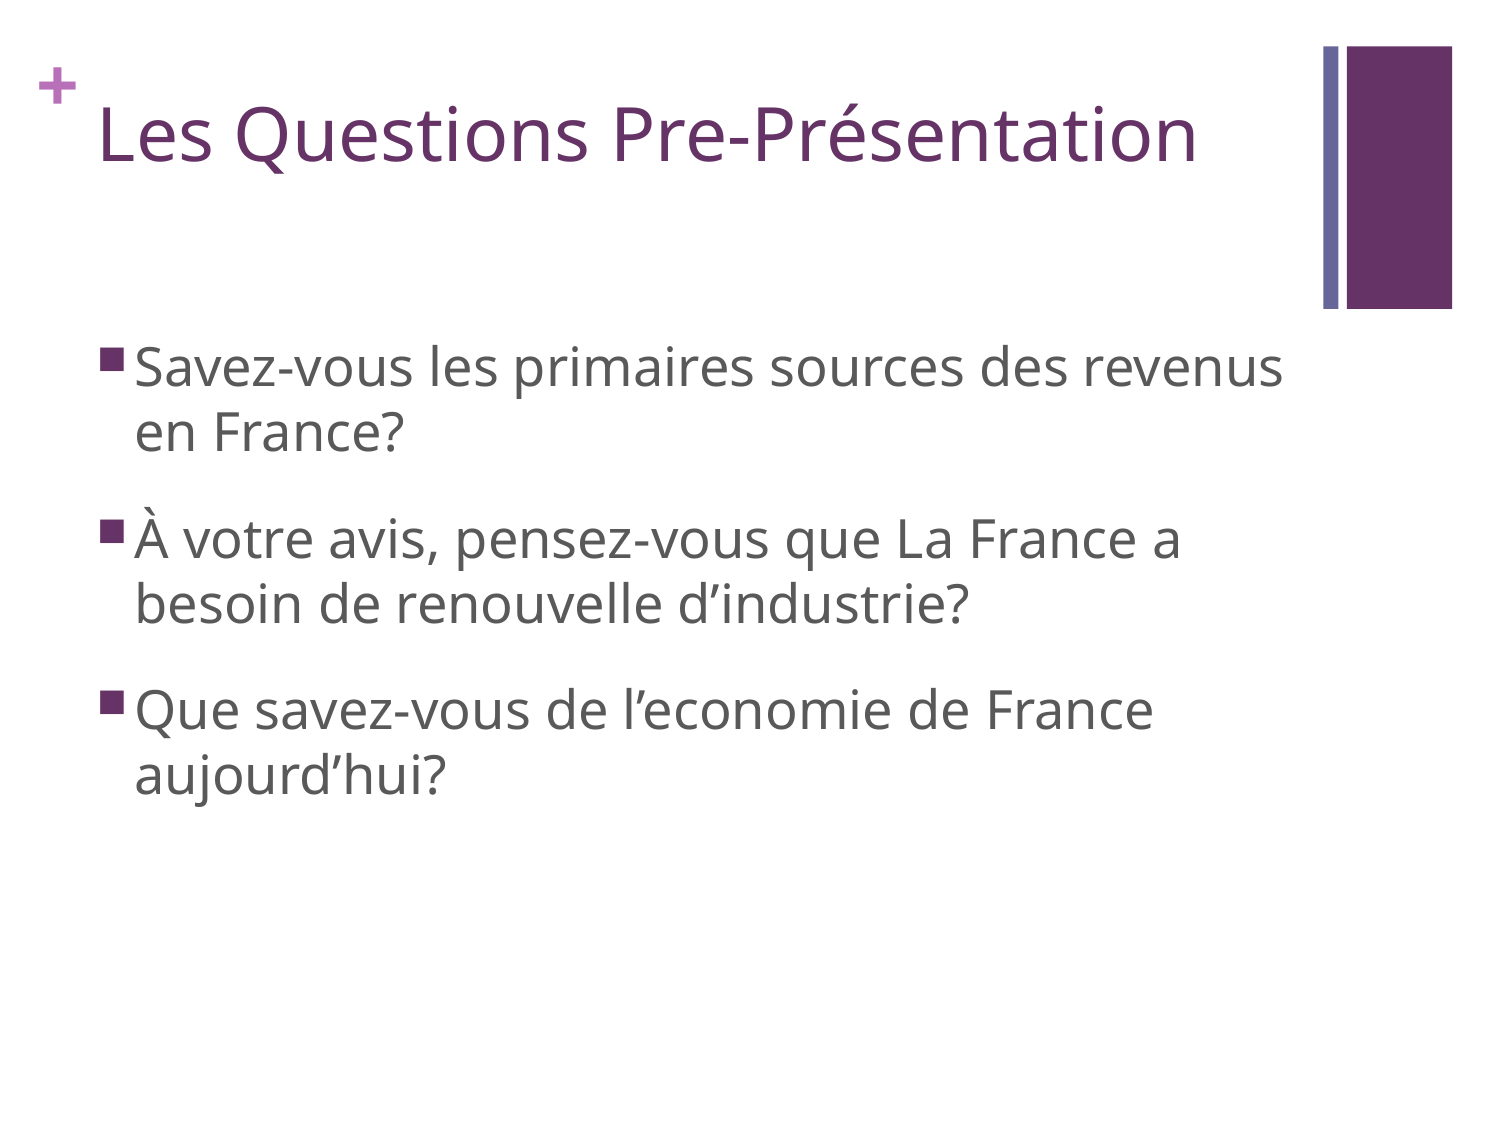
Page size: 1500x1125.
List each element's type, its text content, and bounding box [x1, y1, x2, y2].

list Savez-vous les primaires sources des revenus en France? À votre avis, pensez-vous que La France a besoin de renouvelle d’industrie? Que savez-vous de l’economie de France aujourd’hui? [81, 324, 1322, 1005]
title Les Questions Pre-Présentation [81, 79, 1322, 263]
